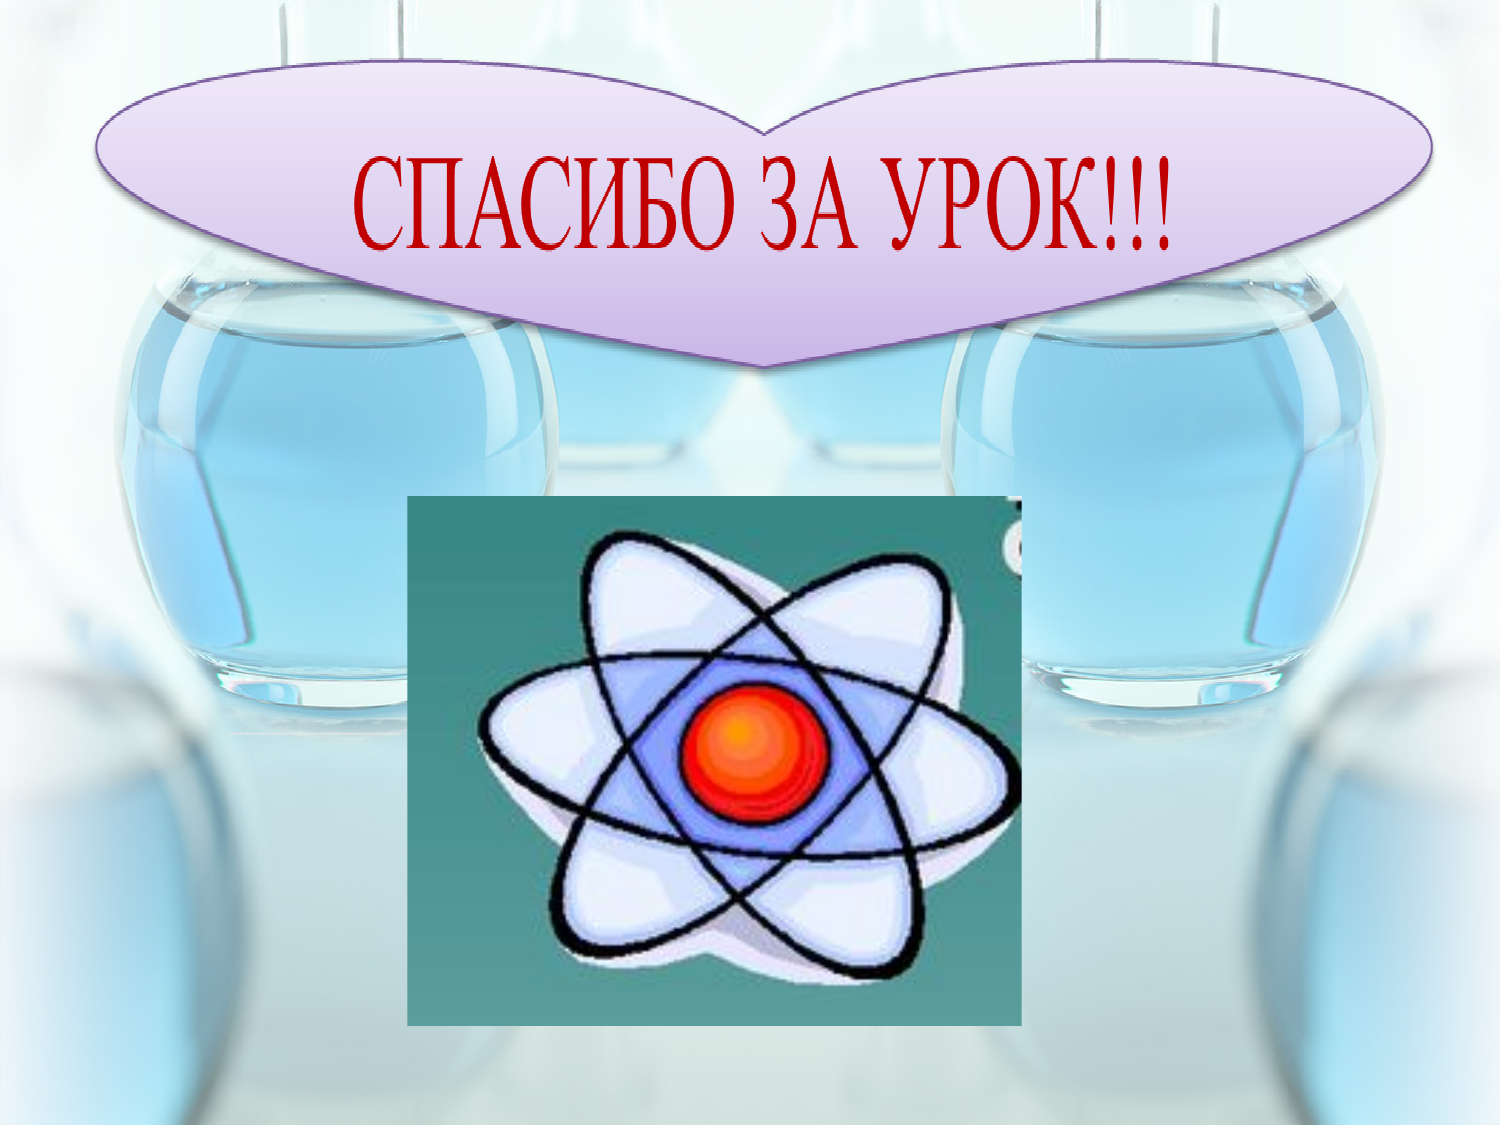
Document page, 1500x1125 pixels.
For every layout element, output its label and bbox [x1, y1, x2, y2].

list [88, 54, 1439, 386]
picture [0, 0, 1500, 1125]
